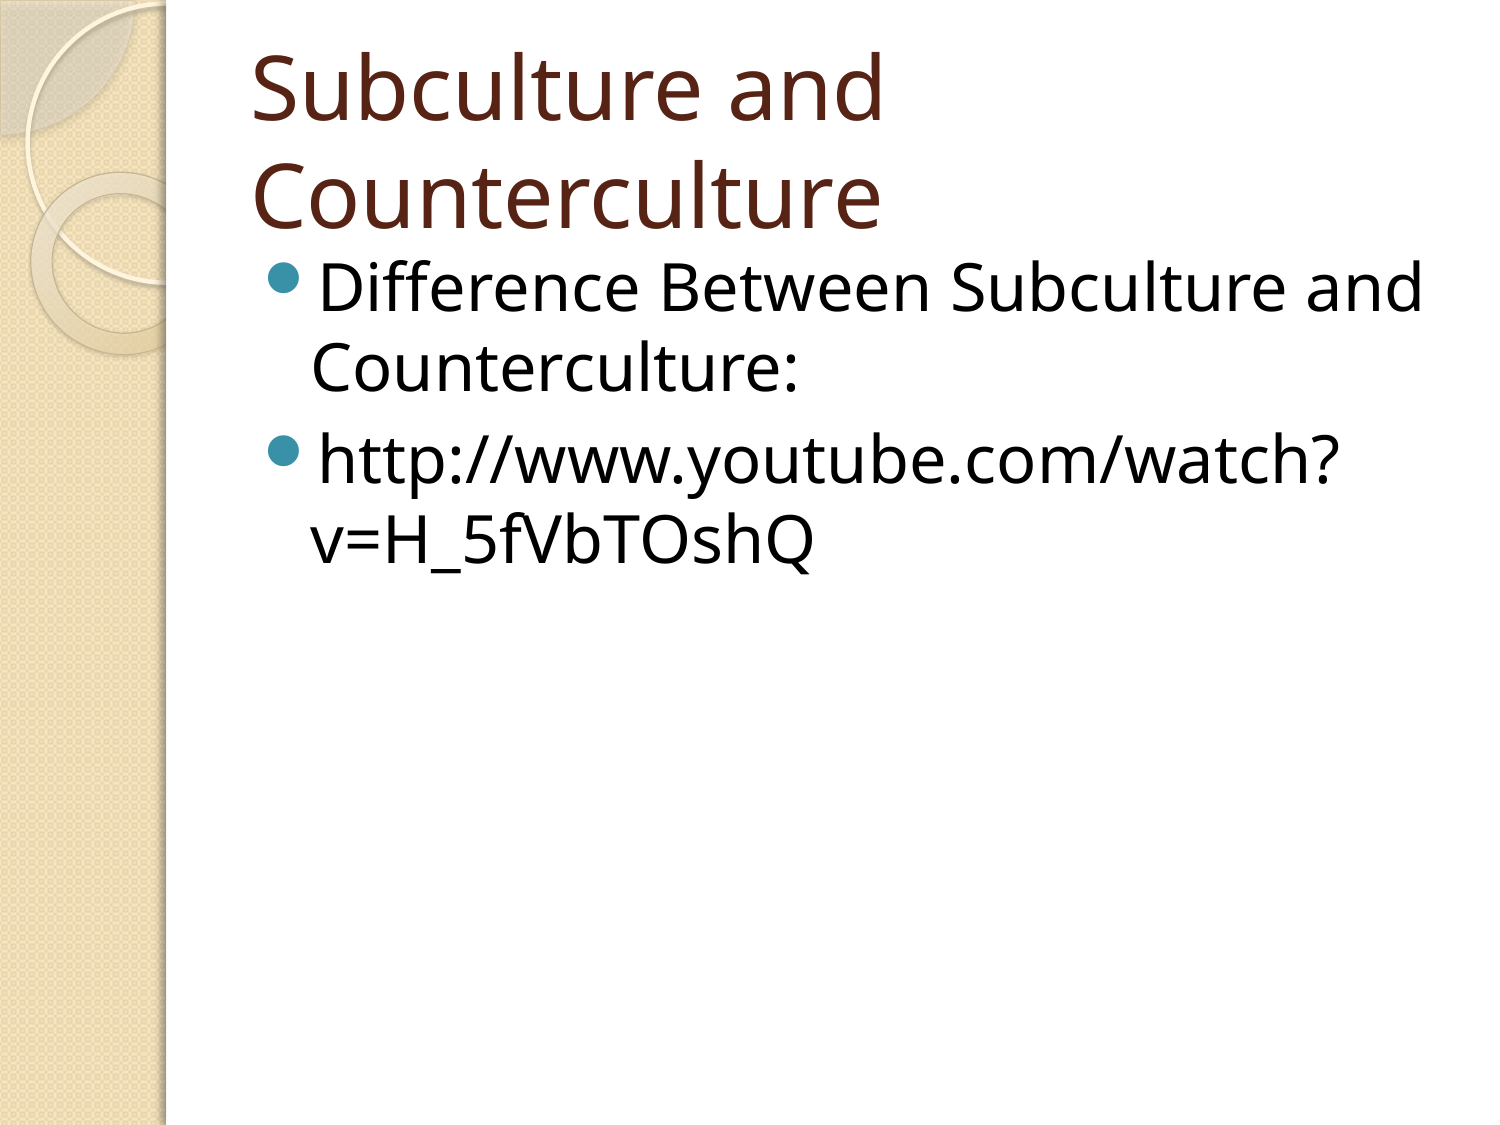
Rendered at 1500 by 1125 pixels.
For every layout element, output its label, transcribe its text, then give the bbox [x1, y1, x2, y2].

title Subculture and Counterculture [235, 45, 1466, 233]
list Difference Between Subculture and Counterculture: http://www.youtube.com/watch?v=H_5fVbTOshQ [235, 237, 1466, 1025]
